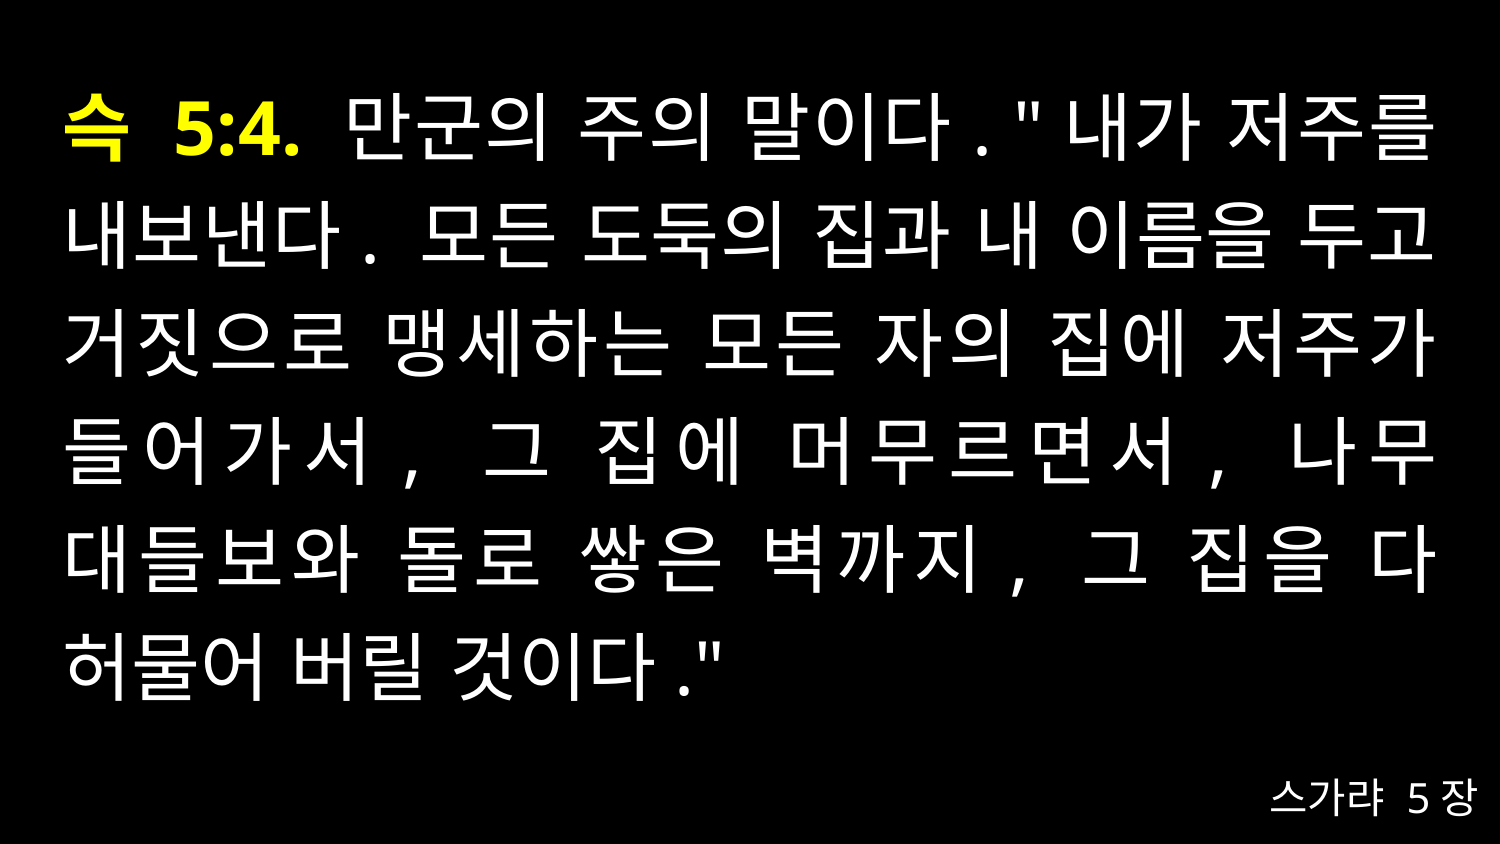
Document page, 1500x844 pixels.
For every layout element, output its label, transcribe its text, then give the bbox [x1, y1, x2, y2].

subtitle 스가랴 5장 [916, 770, 1500, 844]
title 슥 5:4. 만군의 주의 말이다. "내가 저주를 내보낸다. 모든 도둑의 집과 내 이름을 두고 거짓으로 맹세하는 모든 자의 집에 저주가 들어가서, 그 집에 머무르면서, 나무 대들보와 돌로 쌓은 벽까지, 그 집을 다 허물어 버릴 것이다." [0, 0, 1500, 844]
